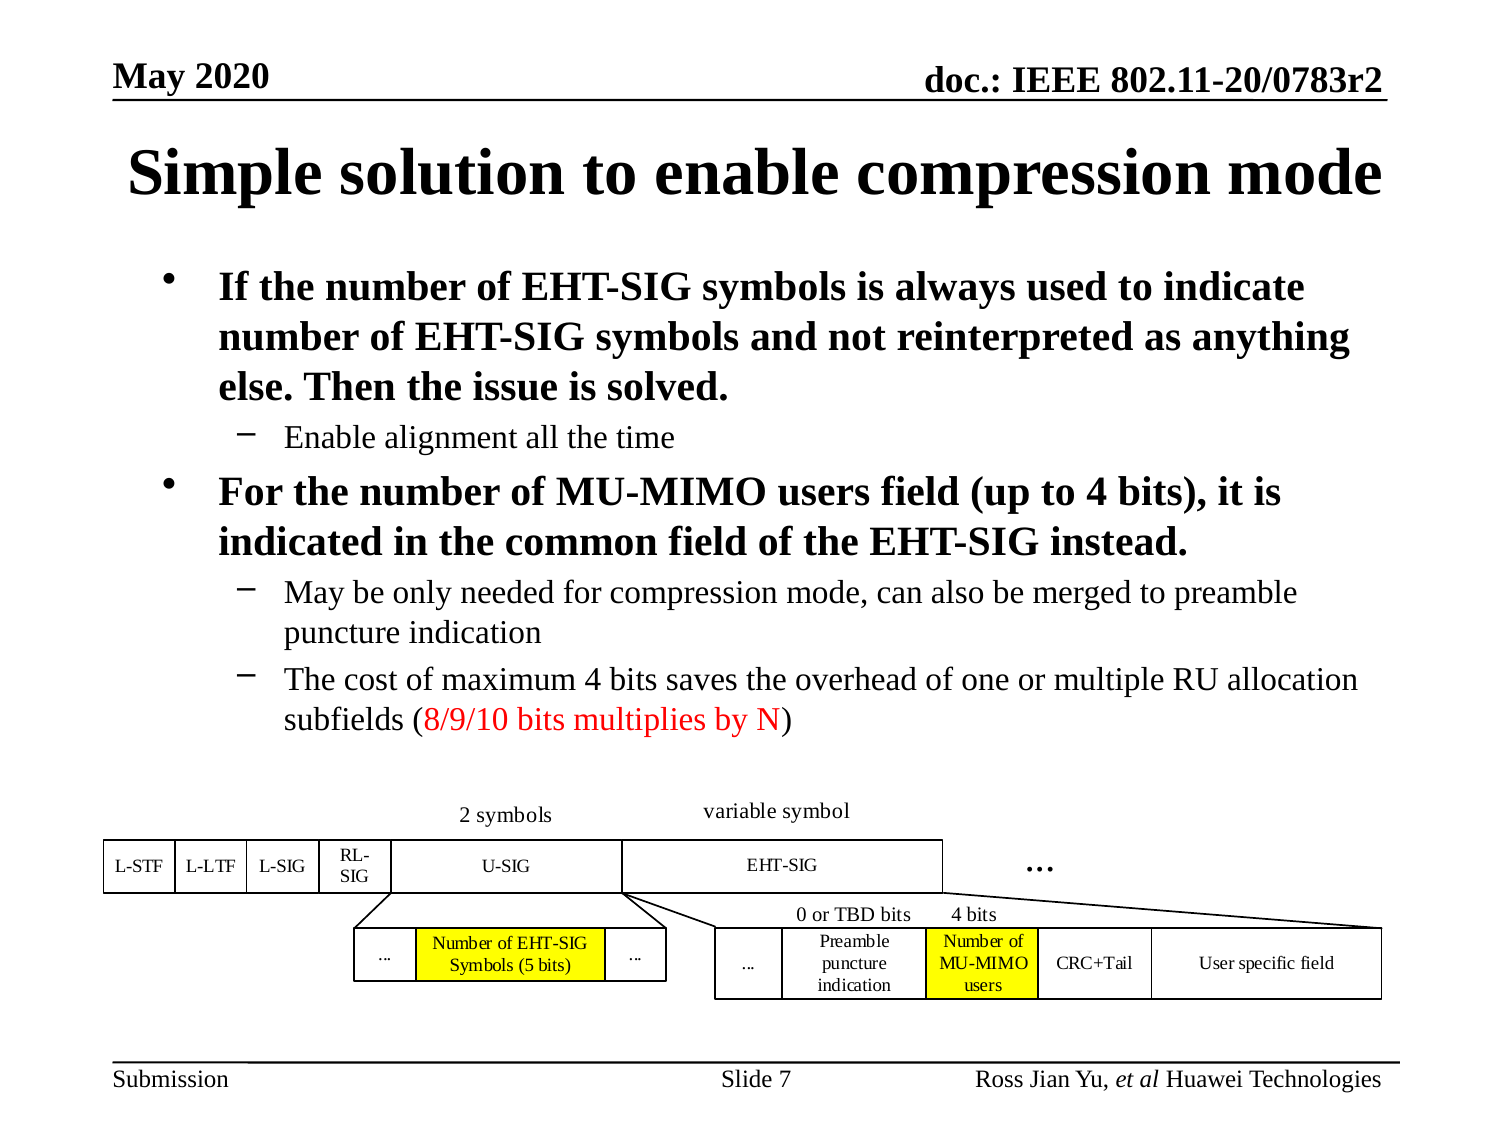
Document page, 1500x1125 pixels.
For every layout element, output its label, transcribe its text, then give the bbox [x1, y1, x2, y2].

title Simple solution to enable compression mode [99, 123, 1413, 212]
slide_number Slide 7 [712, 1061, 800, 1093]
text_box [99, 782, 1383, 1001]
list If the number of EHT-SIG symbols is always used to indicate number of EHT-SIG symbols and not reinterpreted as anything else. Then the issue is solved. Enable alignment all the time For the number of MU-MIMO users field (up to 4 bits), it is indicated in the common field of the EHT-SIG instead. May be only needed for compression mode, can also be merged to preamble puncture indication The cost of maximum 4 bits saves the overhead of one or multiple RU allocation subfields (8/9/10 bits multiplies by N) [146, 251, 1438, 801]
